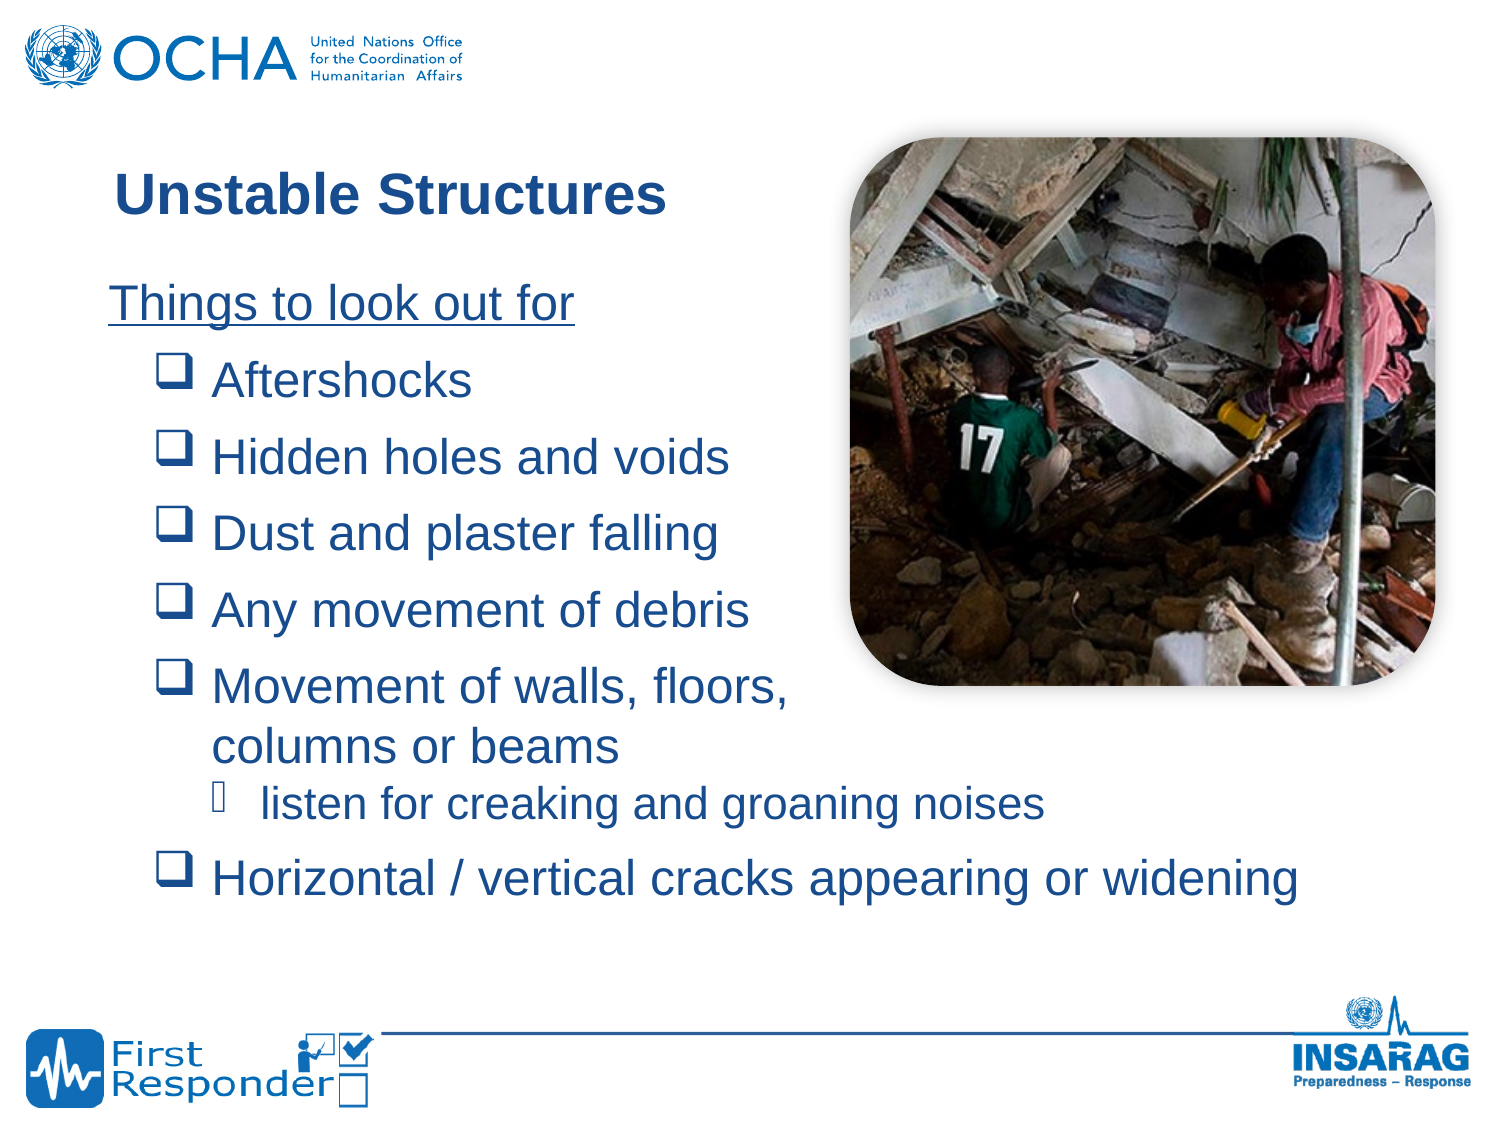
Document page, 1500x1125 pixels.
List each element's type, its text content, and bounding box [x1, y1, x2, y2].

title Unstable Structures [99, 89, 1288, 262]
picture [24, 1024, 375, 1113]
picture [1287, 995, 1471, 1094]
text_box Things to look out for Aftershocks Hidden holes and voids Dust and plaster falling Any movement of debris Movement of walls, floors, columns or beams listen for creaking and groaning noises Horizontal / vertical cracks appearing or widening [99, 262, 1375, 950]
picture [849, 137, 1436, 687]
